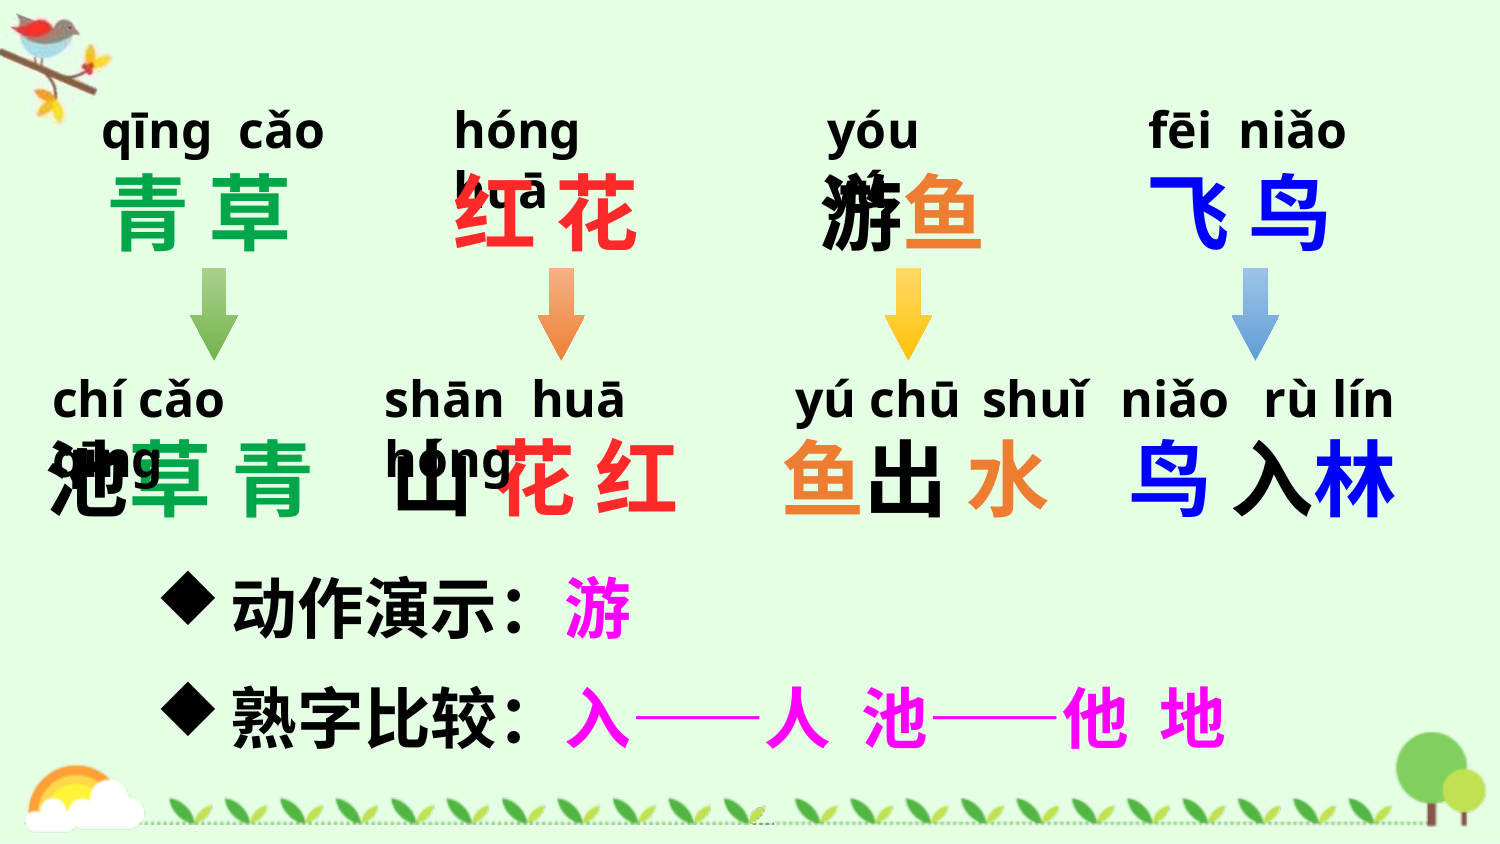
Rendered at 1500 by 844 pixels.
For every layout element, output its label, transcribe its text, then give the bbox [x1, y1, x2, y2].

text_box 飞 鸟 [1132, 153, 1378, 268]
text_box 青 草 [91, 153, 337, 268]
text_box fēi niǎo [1133, 91, 1400, 166]
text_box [766, 268, 1120, 537]
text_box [30, 268, 398, 536]
text_box 游鱼 [804, 153, 1012, 268]
text_box yóu yú [812, 91, 1004, 153]
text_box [369, 268, 766, 535]
text_box hónɡ huā [438, 91, 684, 226]
picture [0, 0, 159, 137]
picture [3, 728, 1500, 844]
text_box 熟字比较：入——人 池——他 地 [141, 669, 1327, 765]
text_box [1105, 268, 1463, 536]
text_box 动作演示：游 [141, 559, 654, 654]
text_box 红 花 [439, 153, 685, 268]
text_box qīnɡ cǎo [86, 91, 349, 166]
